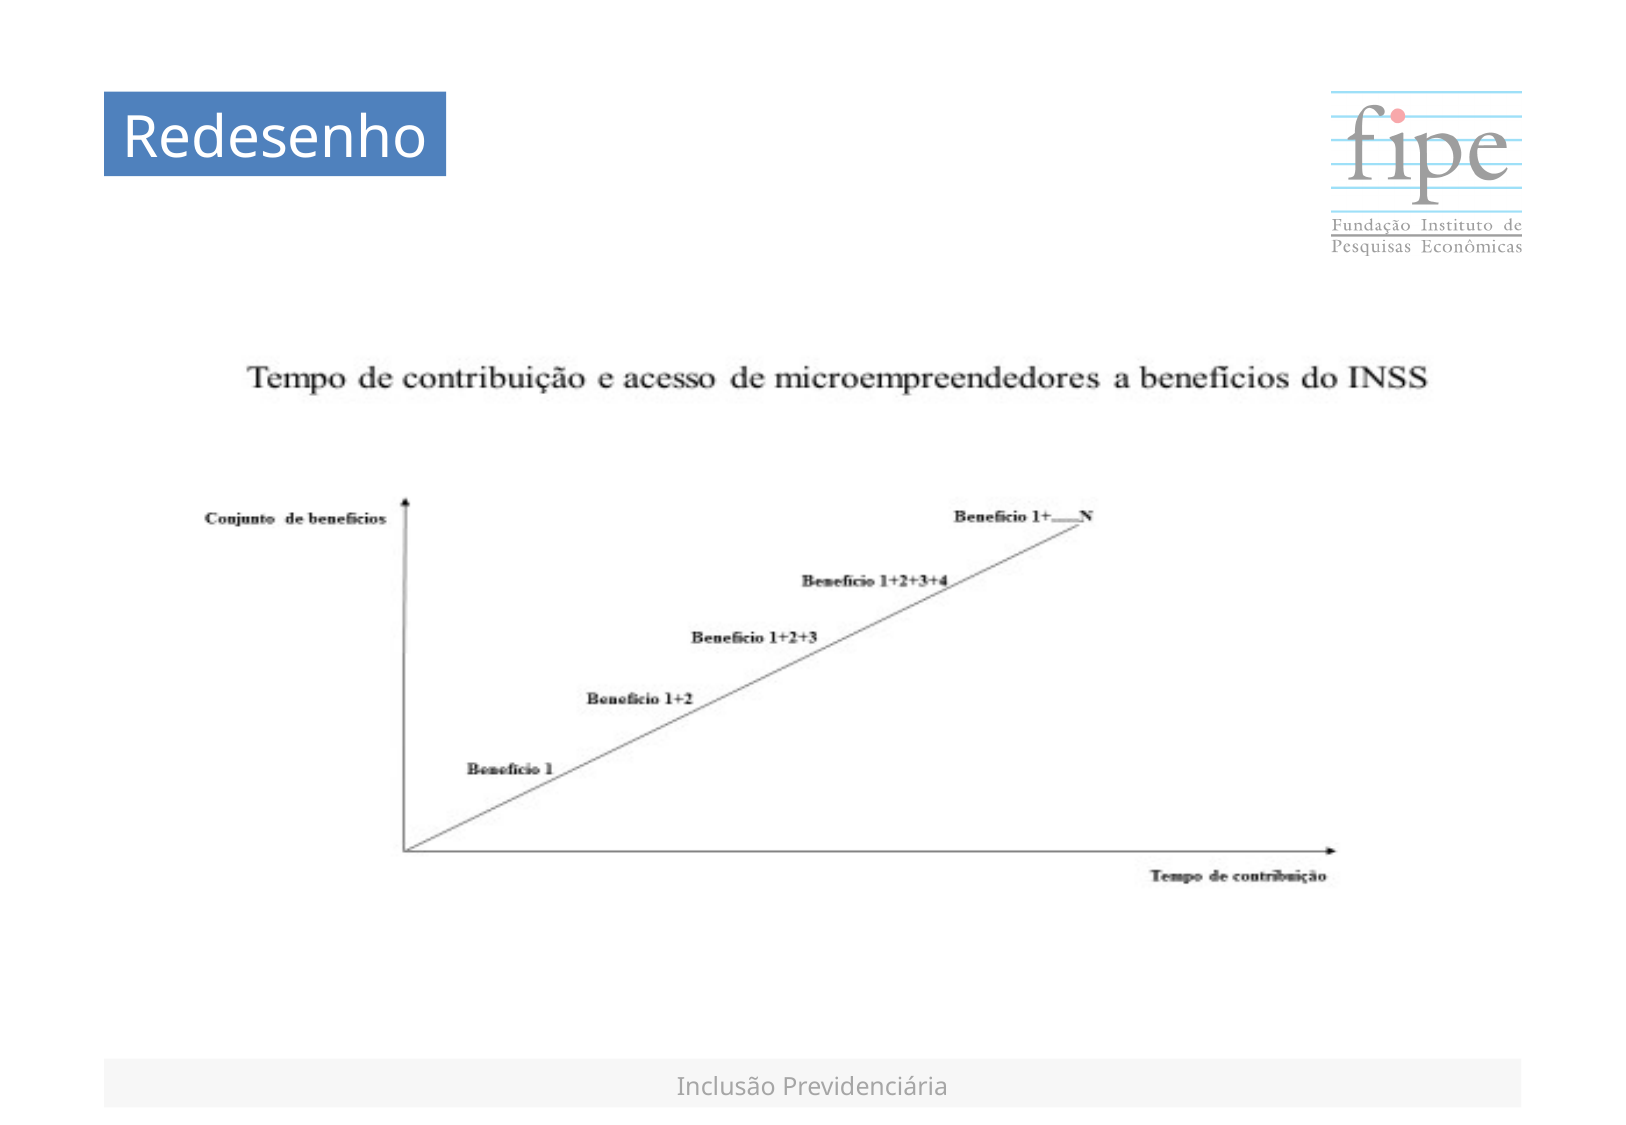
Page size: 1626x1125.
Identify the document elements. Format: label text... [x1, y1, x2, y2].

text_box Inclusão Previdenciária [104, 1058, 1522, 1108]
text_box Redesenho [104, 91, 447, 177]
picture [186, 317, 1439, 919]
